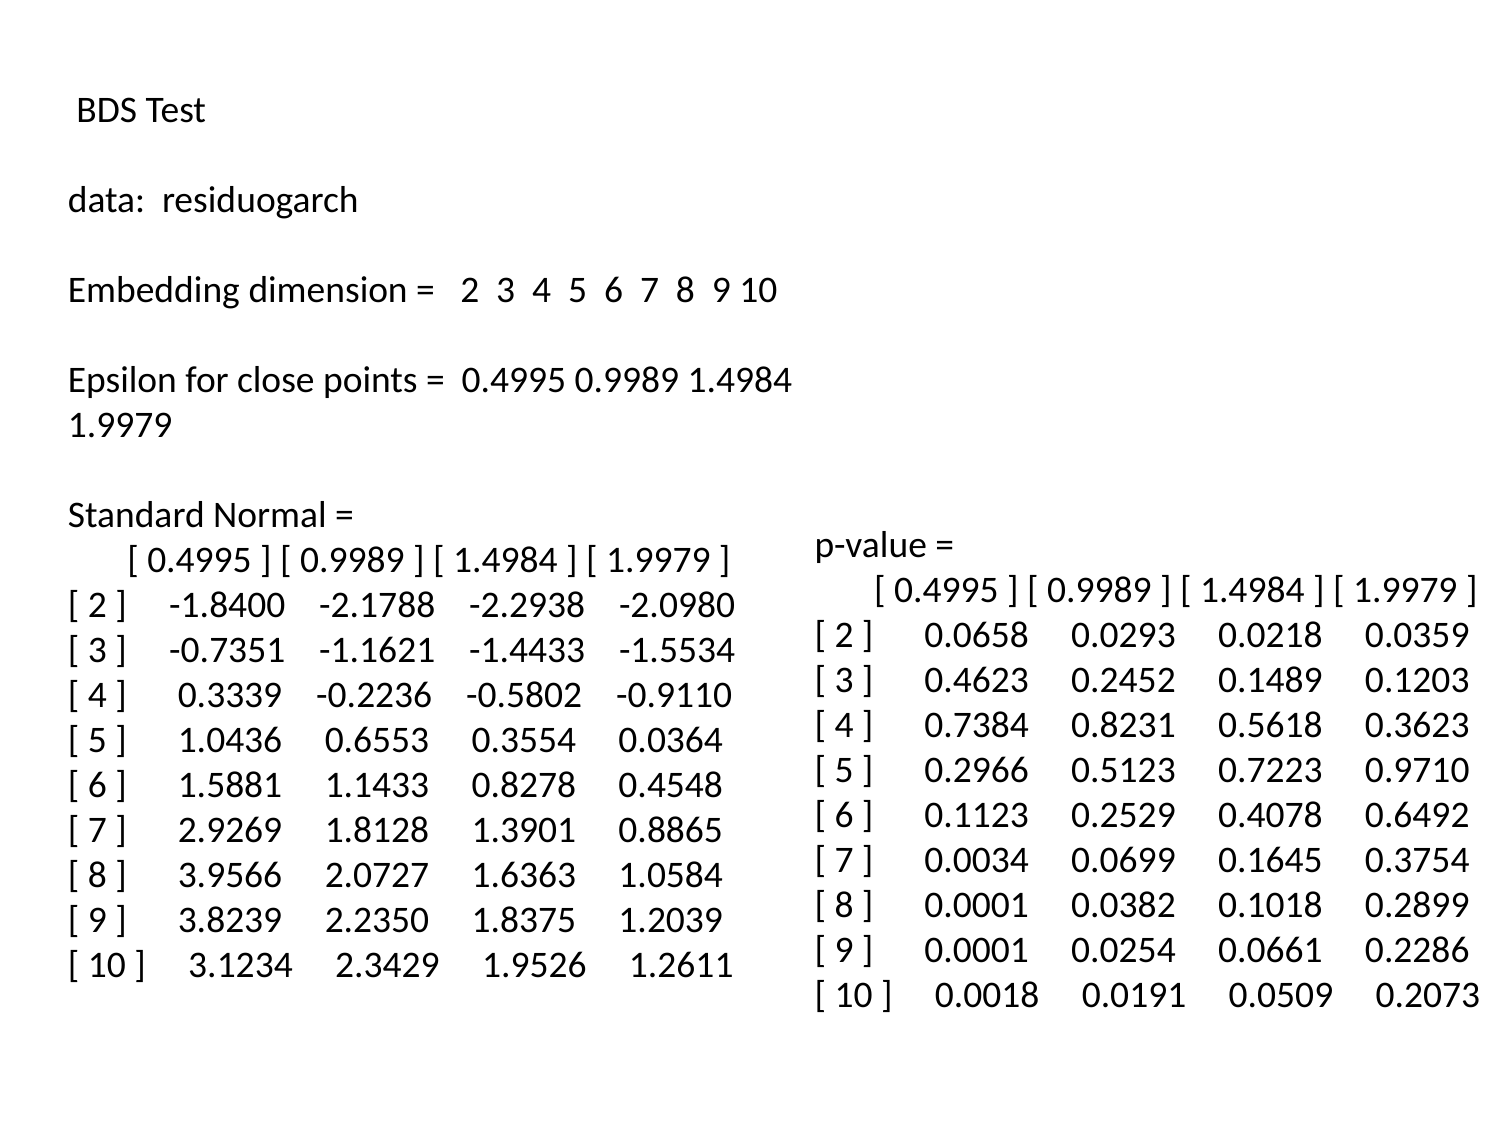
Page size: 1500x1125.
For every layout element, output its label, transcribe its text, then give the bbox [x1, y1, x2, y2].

text_box BDS Test data: residuogarch Embedding dimension = 2 3 4 5 6 7 8 9 10 Epsilon for close points = 0.4995 0.9989 1.4984 1.9979 Standard Normal = [ 0.4995 ] [ 0.9989 ] [ 1.4984 ] [ 1.9979 ] [ 2 ] -1.8400 -2.1788 -2.2938 -2.0980 [ 3 ] -0.7351 -1.1621 -1.4433 -1.5534 [ 4 ] 0.3339 -0.2236 -0.5802 -0.9110 [ 5 ] 1.0436 0.6553 0.3554 0.0364 [ 6 ] 1.5881 1.1433 0.8278 0.4548 [ 7 ] 2.9269 1.8128 1.3901 0.8865 [ 8 ] 3.9566 2.0727 1.6363 1.0584 [ 9 ] 3.8239 2.2350 1.8375 1.2039 [ 10 ] 3.1234 2.3429 1.9526 1.2611 [53, 78, 877, 1038]
text_box p-value = [ 0.4995 ] [ 0.9989 ] [ 1.4984 ] [ 1.9979 ] [ 2 ] 0.0658 0.0293 0.0218 0.0359 [ 3 ] 0.4623 0.2452 0.1489 0.1203 [ 4 ] 0.7384 0.8231 0.5618 0.3623 [ 5 ] 0.2966 0.5123 0.7223 0.9710 [ 6 ] 0.1123 0.2529 0.4078 0.6492 [ 7 ] 0.0034 0.0699 0.1645 0.3754 [ 8 ] 0.0001 0.0382 0.1018 0.2899 [ 9 ] 0.0001 0.0254 0.0661 0.2286 [ 10 ] 0.0018 0.0191 0.0509 0.2073 [799, 467, 1496, 1023]
